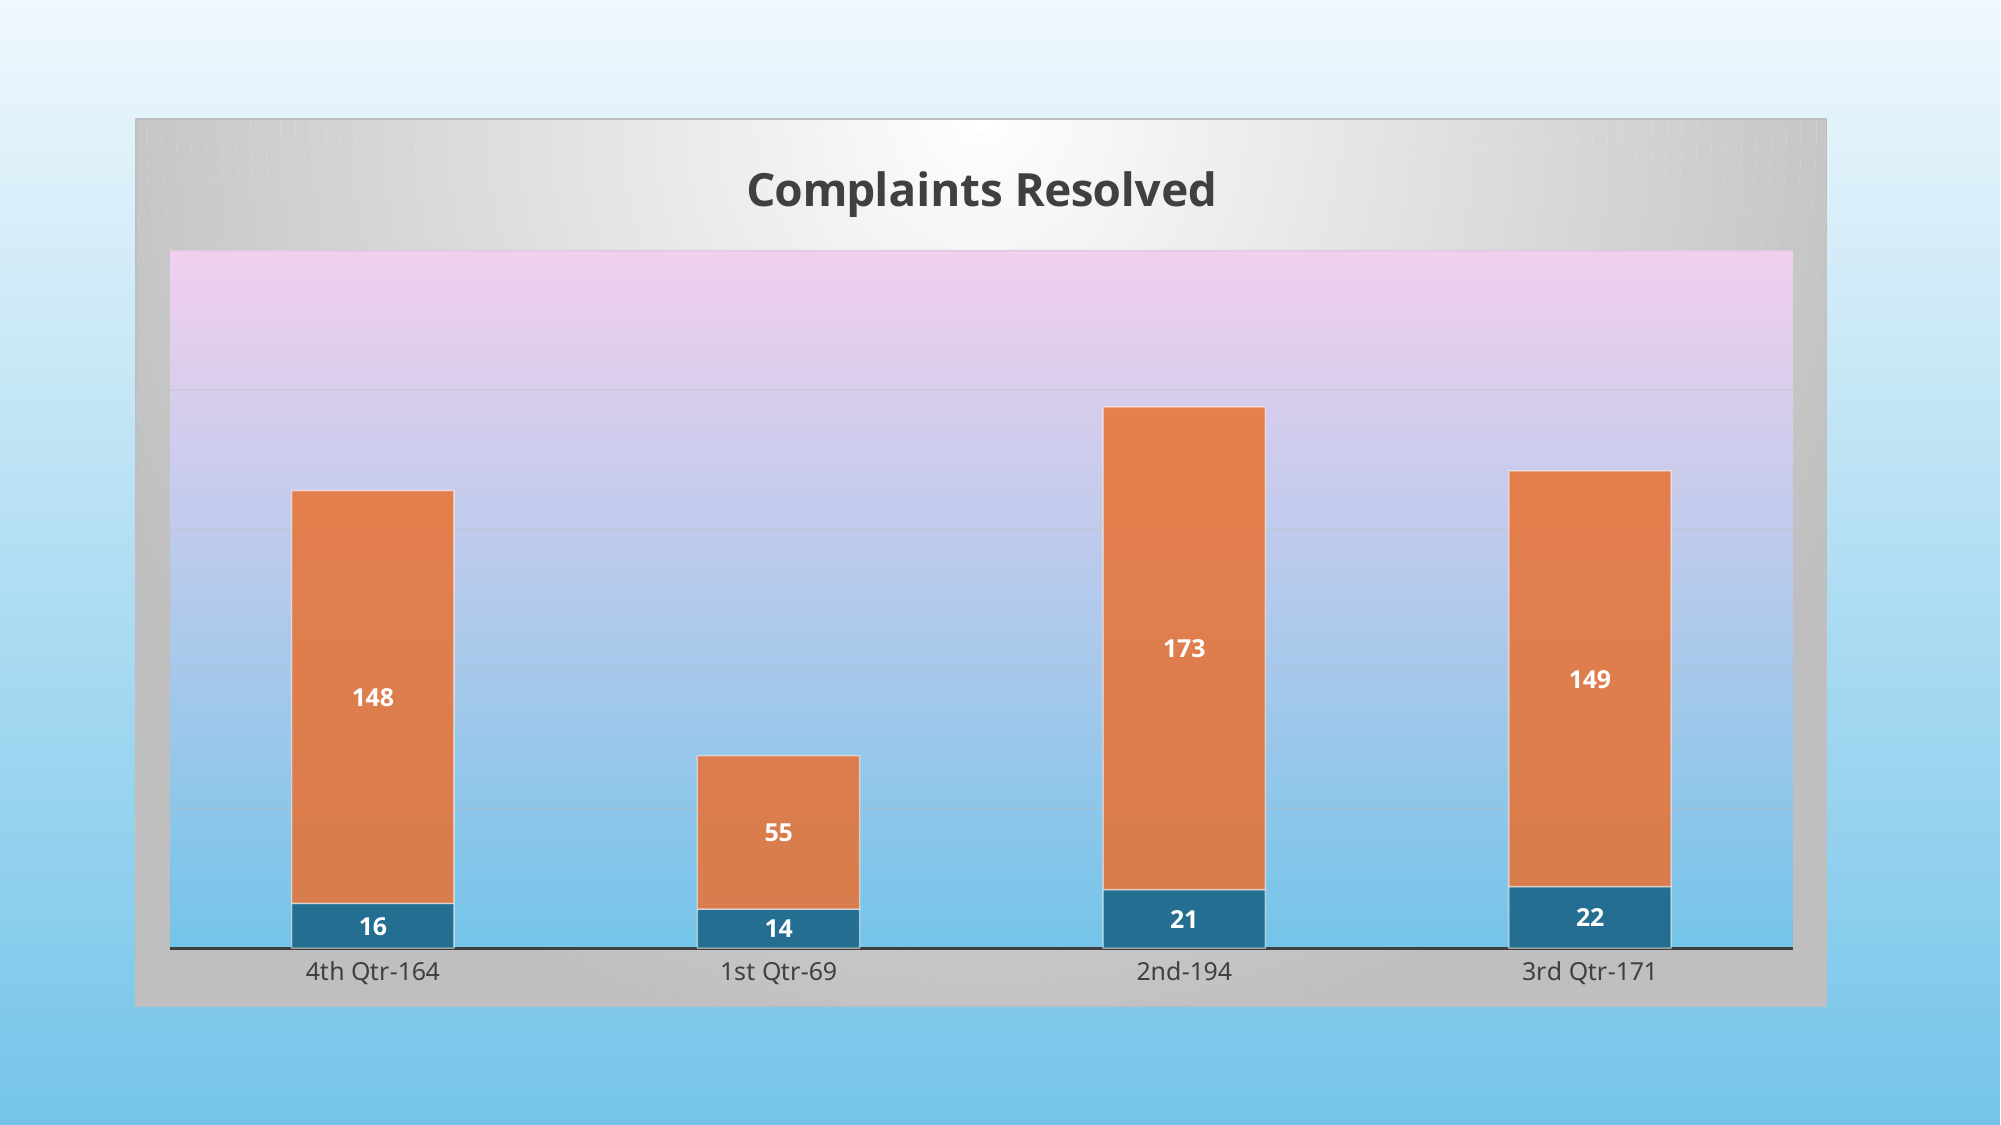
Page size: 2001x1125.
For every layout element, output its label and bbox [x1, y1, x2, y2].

chart [134, 117, 1828, 1008]
